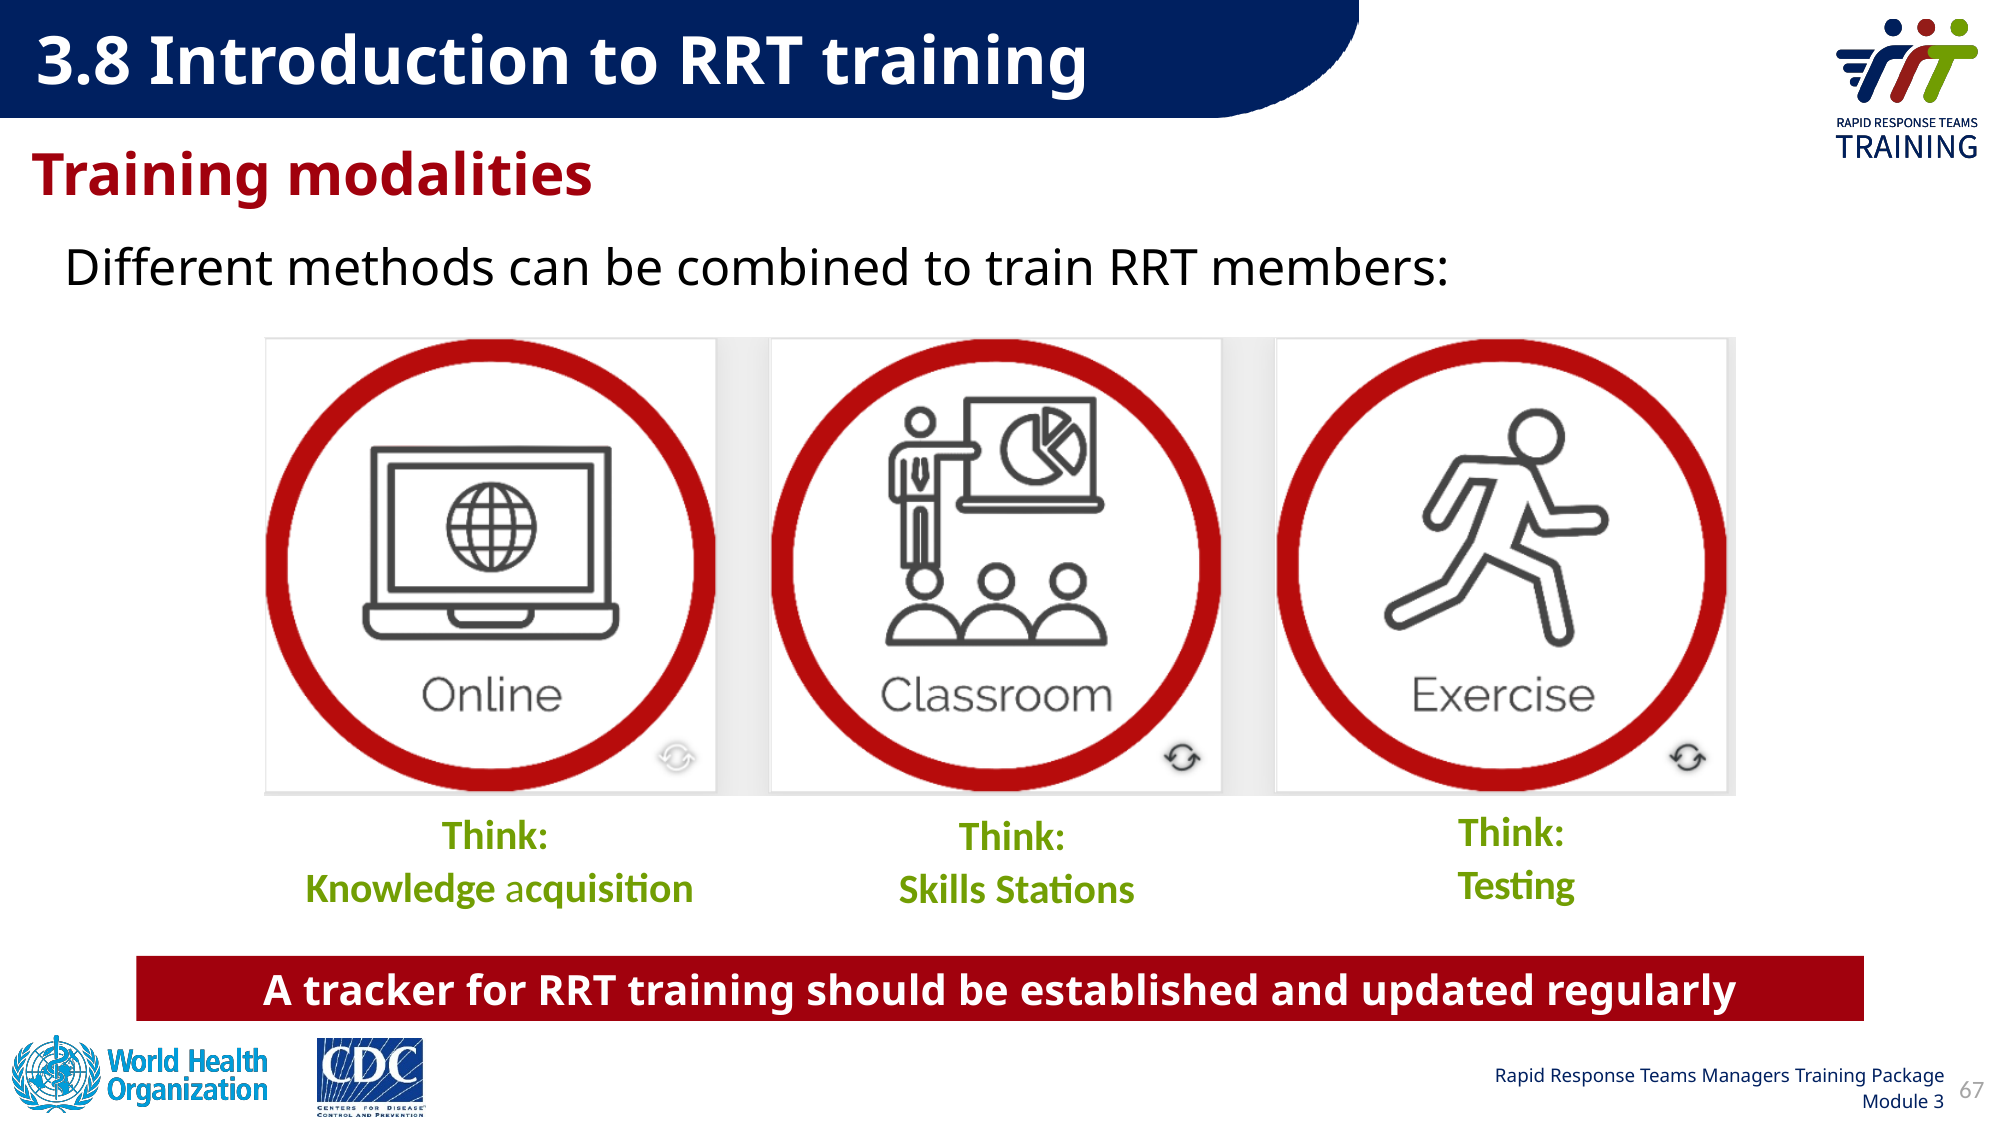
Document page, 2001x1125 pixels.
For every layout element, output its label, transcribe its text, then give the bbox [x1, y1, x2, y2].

slide_number 67 [1918, 1065, 2000, 1125]
text_box A tracker for RRT training should be established and updated regularly [136, 955, 1864, 1021]
picture [12, 1083, 48, 1113]
picture [46, 1056, 54, 1062]
picture [317, 1038, 426, 1117]
text_box Think: Skills Stations [836, 806, 1195, 912]
text_box Think: Testing [1393, 802, 1637, 908]
picture [1835, 19, 1978, 167]
picture [40, 1062, 47, 1070]
text_box 3.8 Introduction to RRT training​ [29, 10, 1243, 106]
picture [50, 1108, 62, 1113]
picture [24, 1054, 36, 1087]
picture [264, 337, 1736, 797]
picture [12, 1035, 54, 1068]
text_box Think: Knowledge acquisition [218, 804, 782, 911]
picture [22, 1062, 26, 1077]
picture [36, 1088, 78, 1105]
text_box Different methods can be combined to train RRT members: [49, 228, 1490, 304]
title Training modalities [28, 79, 616, 272]
picture [59, 1035, 267, 1113]
picture [34, 1054, 43, 1078]
picture [30, 1083, 37, 1091]
picture [0, 0, 1359, 118]
picture [71, 1053, 90, 1091]
